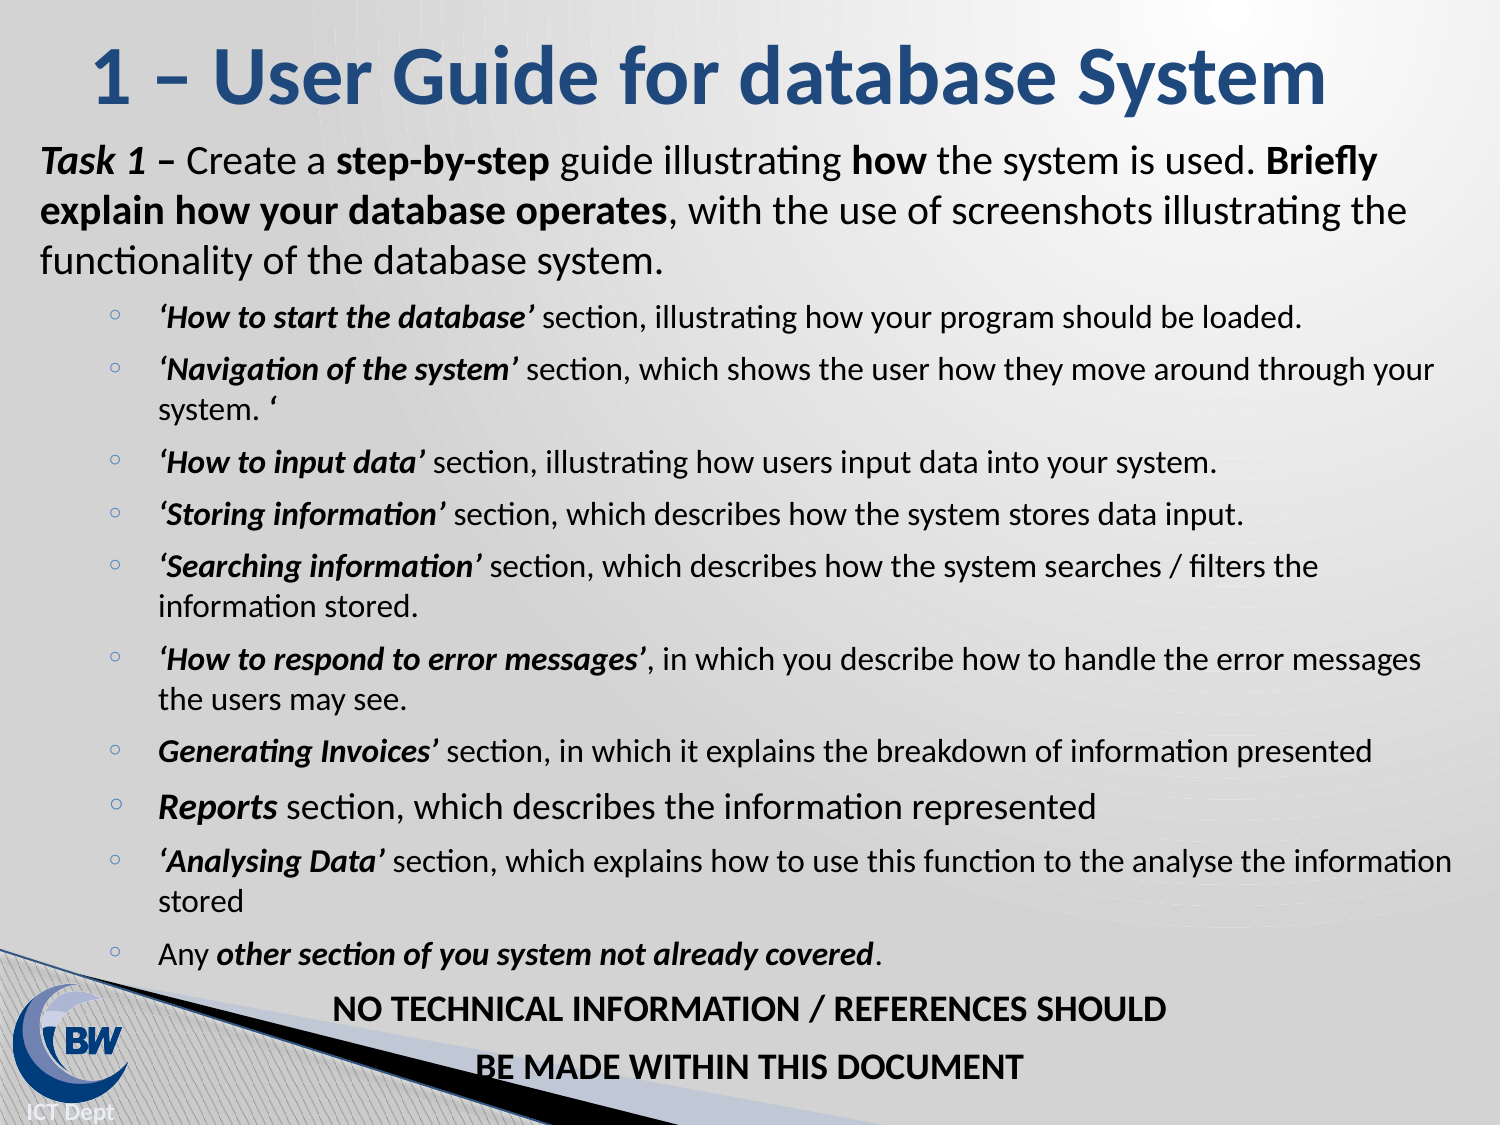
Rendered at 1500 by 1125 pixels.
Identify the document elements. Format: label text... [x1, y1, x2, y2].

list Task 1 – Create a step-by-step guide illustrating how the system is used. Briefly explain how your database operates, with the use of screenshots illustrating the functionality of the database system. ‘How to start the database’ section, illustrating how your program should be loaded. ‘Navigation of the system’ section, which shows the user how they move around through your system. ‘ ‘How to input data’ section, illustrating how users input data into your system. ‘Storing information’ section, which describes how the system stores data input. ‘Searching information’ section, which describes how the system searches / filters the information stored. ‘How to respond to error messages’, in which you describe how to handle the error messages the users may see. Generating Invoices’ section, in which it explains the breakdown of information presented Reports section, which describes the information represented ‘Analysing Data’ section, which explains how to use this function to the analyse the information stored Any other section of you system not already covered. NO TECHNICAL INFORMATION / REFERENCES SHOULD BE MADE WITHIN THIS DOCUMENT [24, 125, 1475, 875]
picture [0, 972, 141, 1114]
title 1 – User Guide for database System [75, 12, 1425, 130]
